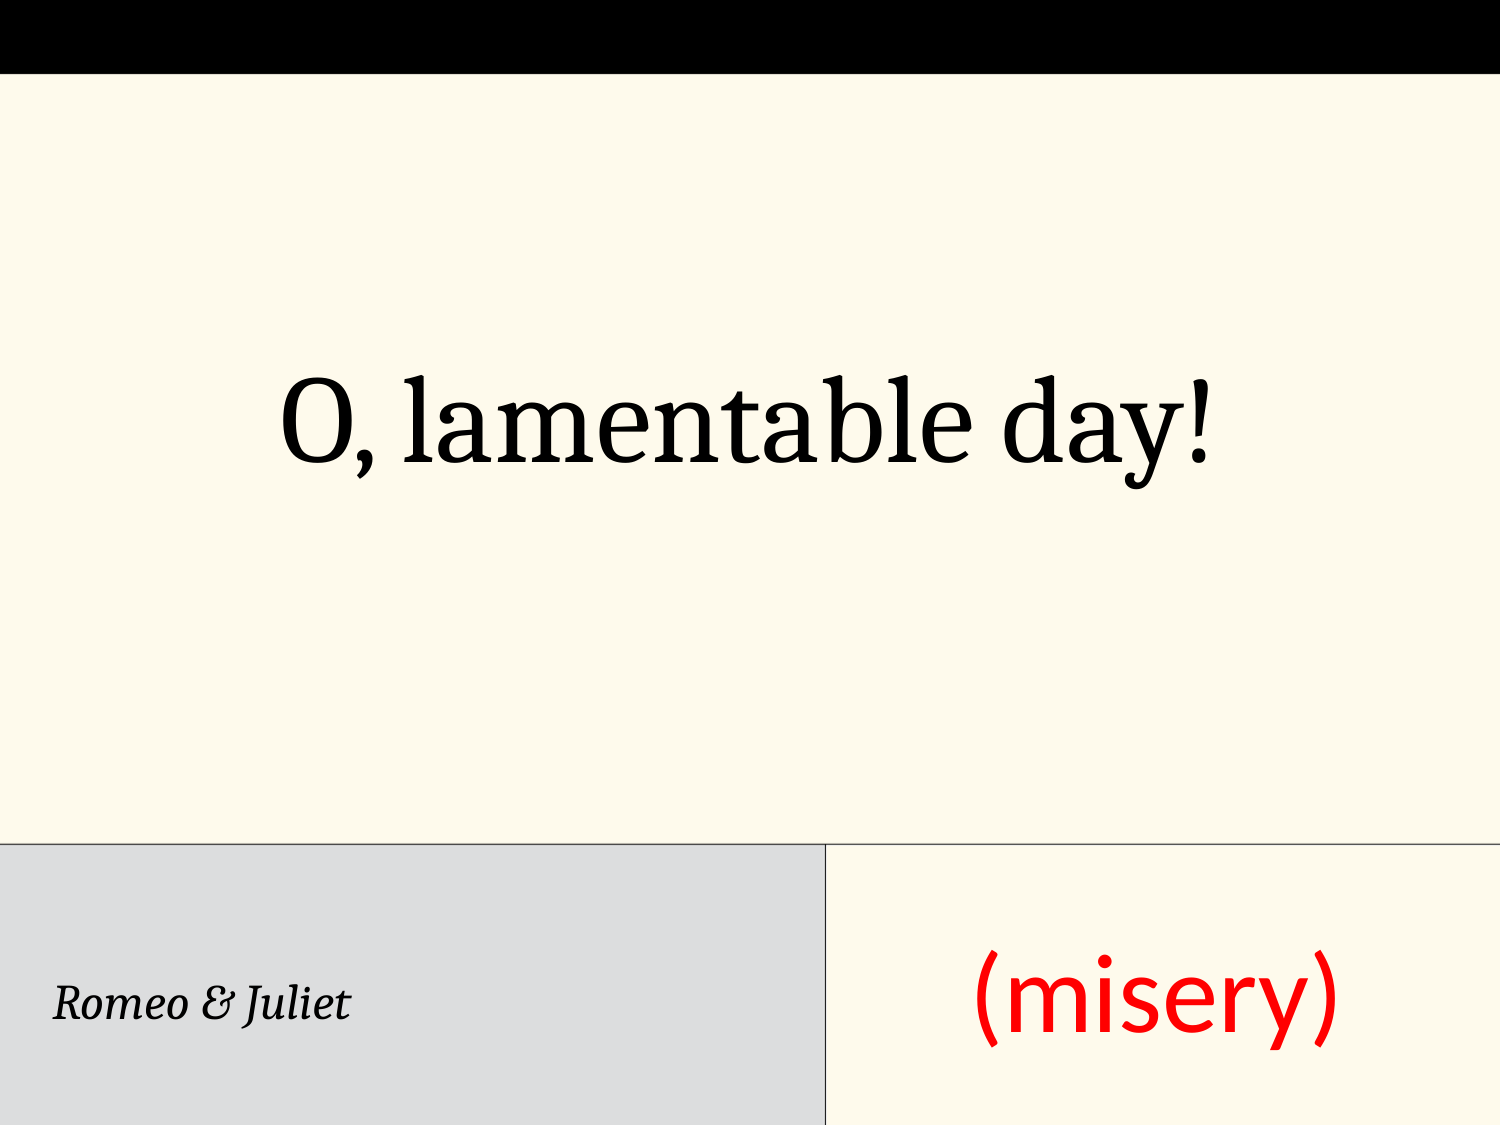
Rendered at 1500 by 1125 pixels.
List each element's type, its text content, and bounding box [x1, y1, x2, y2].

picture [0, 0, 1500, 1125]
text_box (misery) [862, 912, 1450, 1088]
text_box O, lamentable day! [168, 249, 1332, 592]
text_box Romeo & Juliet [37, 962, 688, 1037]
